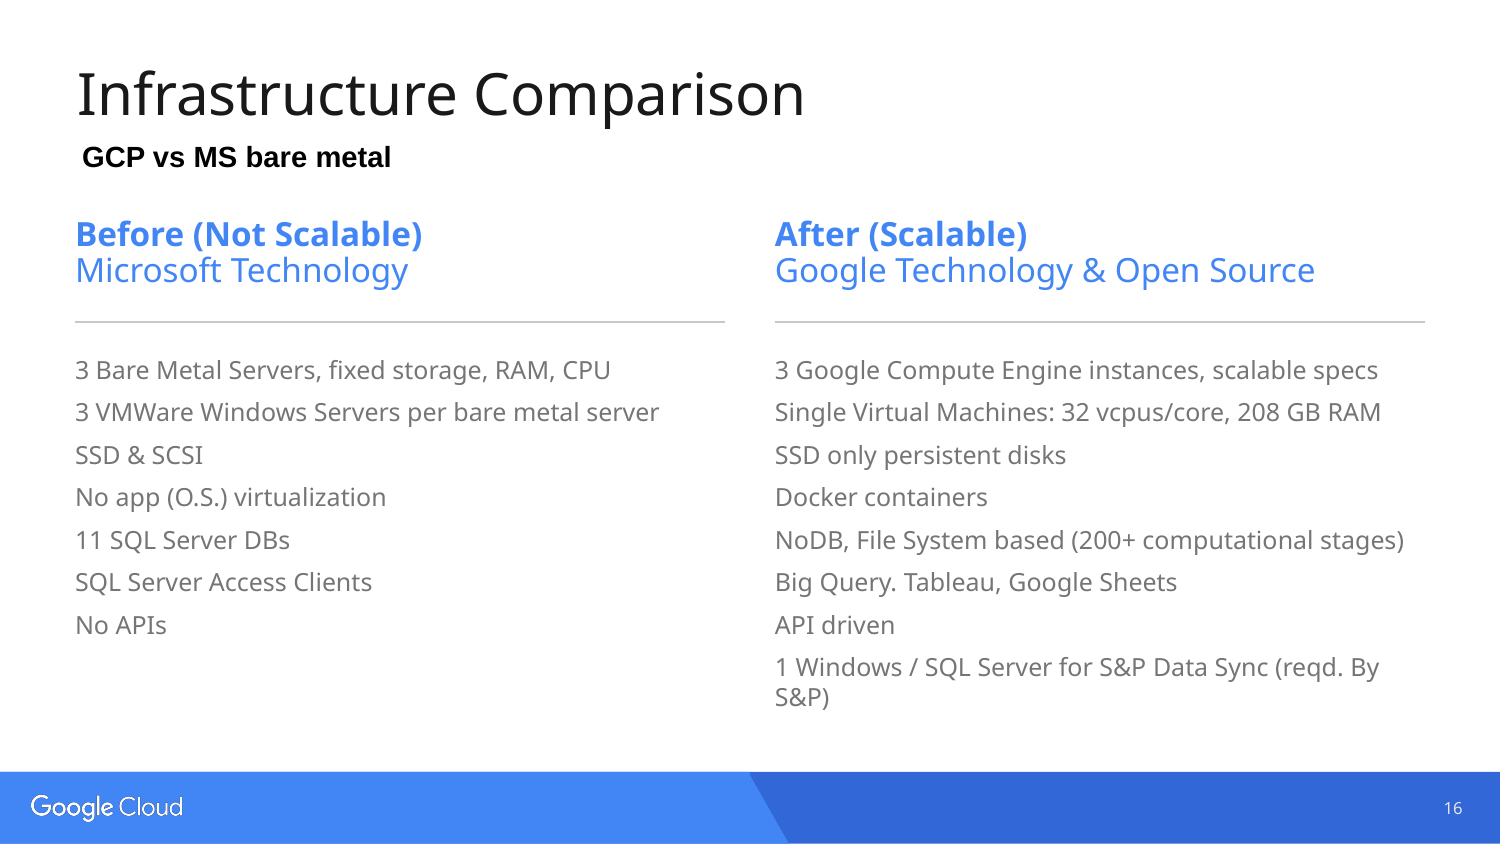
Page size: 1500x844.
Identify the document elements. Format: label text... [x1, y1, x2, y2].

text_box Before (Not Scalable) Microsoft Technology [75, 209, 628, 297]
text_box After (Scalable) Google Technology & Open Source [774, 209, 1425, 297]
text_box 3 Bare Metal Servers, fixed storage, RAM, CPU 3 VMWare Windows Servers per bare metal server SSD & SCSI No app (O.S.) virtualization 11 SQL Server DBs SQL Server Access Clients No APIs [75, 346, 725, 735]
text_box GCP vs MS bare metal [67, 123, 1115, 175]
text_box Infrastructure Comparison [62, 49, 1413, 200]
picture [28, 783, 185, 835]
text_box ‹#› [1137, 796, 1463, 822]
text_box [750, 771, 1500, 844]
text_box [0, 771, 789, 844]
text_box 3 Google Compute Engine instances, scalable specs Single Virtual Machines: 32 vcpus/core, 208 GB RAM SSD only persistent disks Docker containers NoDB, File System based (200+ computational stages) Big Query. Tableau, Google Sheets API driven 1 Windows / SQL Server for S&P Data Sync (reqd. By S&P) [774, 346, 1425, 735]
